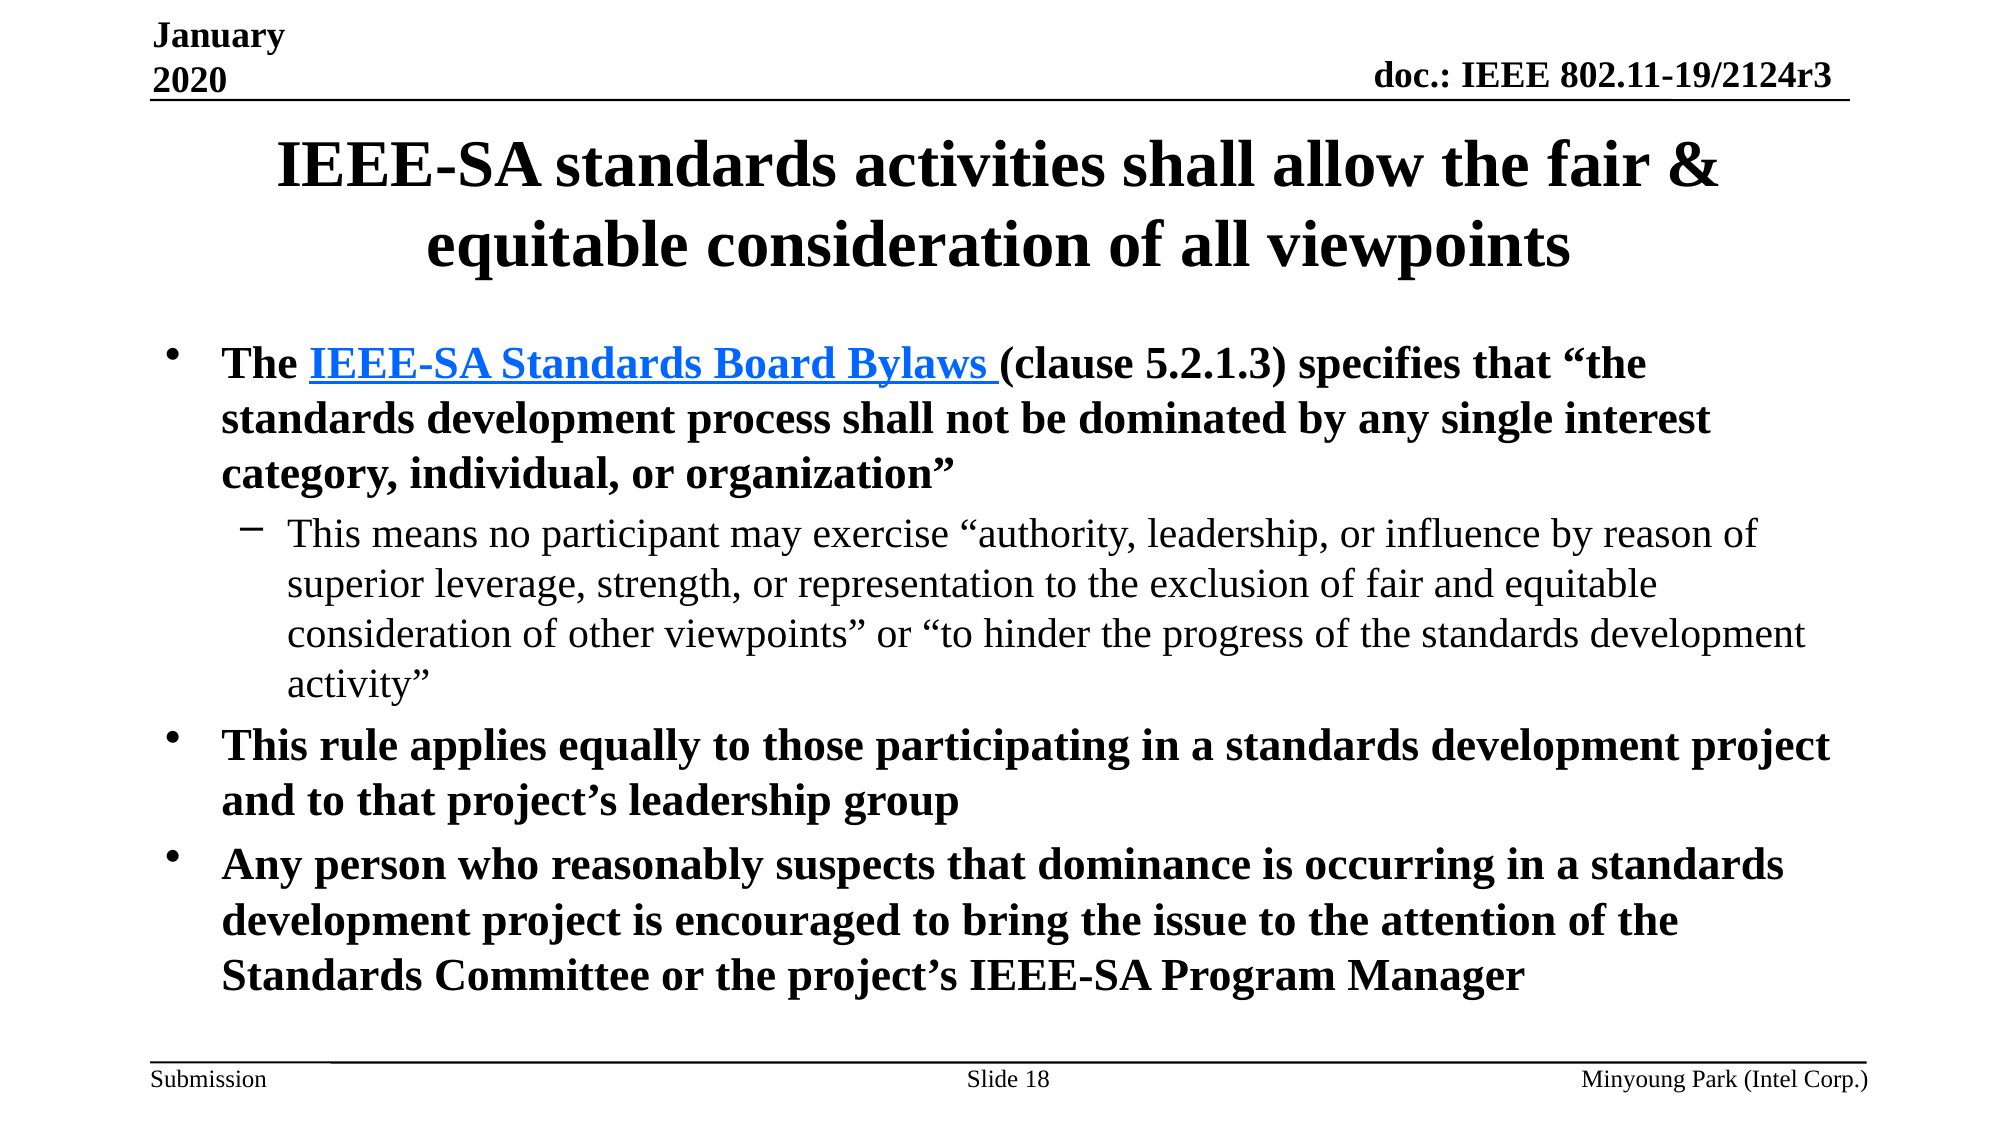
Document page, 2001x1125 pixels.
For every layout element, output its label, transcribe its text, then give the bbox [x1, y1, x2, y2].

list The IEEE-SA Standards Board Bylaws (clause 5.2.1.3) specifies that “the standards development process shall not be dominated by any single interest category, individual, or organization” This means no participant may exercise “authority, leadership, or influence by reason of superior leverage, strength, or representation to the exclusion of fair and equitable consideration of other viewpoints” or “to hinder the progress of the standards development activity” This rule applies equally to those participating in a standards development project and to that project’s leadership group Any person who reasonably suspects that dominance is occurring in a standards development project is encouraged to bring the issue to the attention of the Standards Committee or the project’s IEEE-SA Program Manager [150, 324, 1850, 1000]
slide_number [152, 54, 347, 101]
slide_number Slide 18 [964, 1061, 1053, 1093]
title IEEE-SA standards activities shall allow the fair & equitable consideration of all viewpoints [150, 112, 1850, 288]
footer Minyoung Park (Intel Corp.) [1266, 1061, 1869, 1093]
